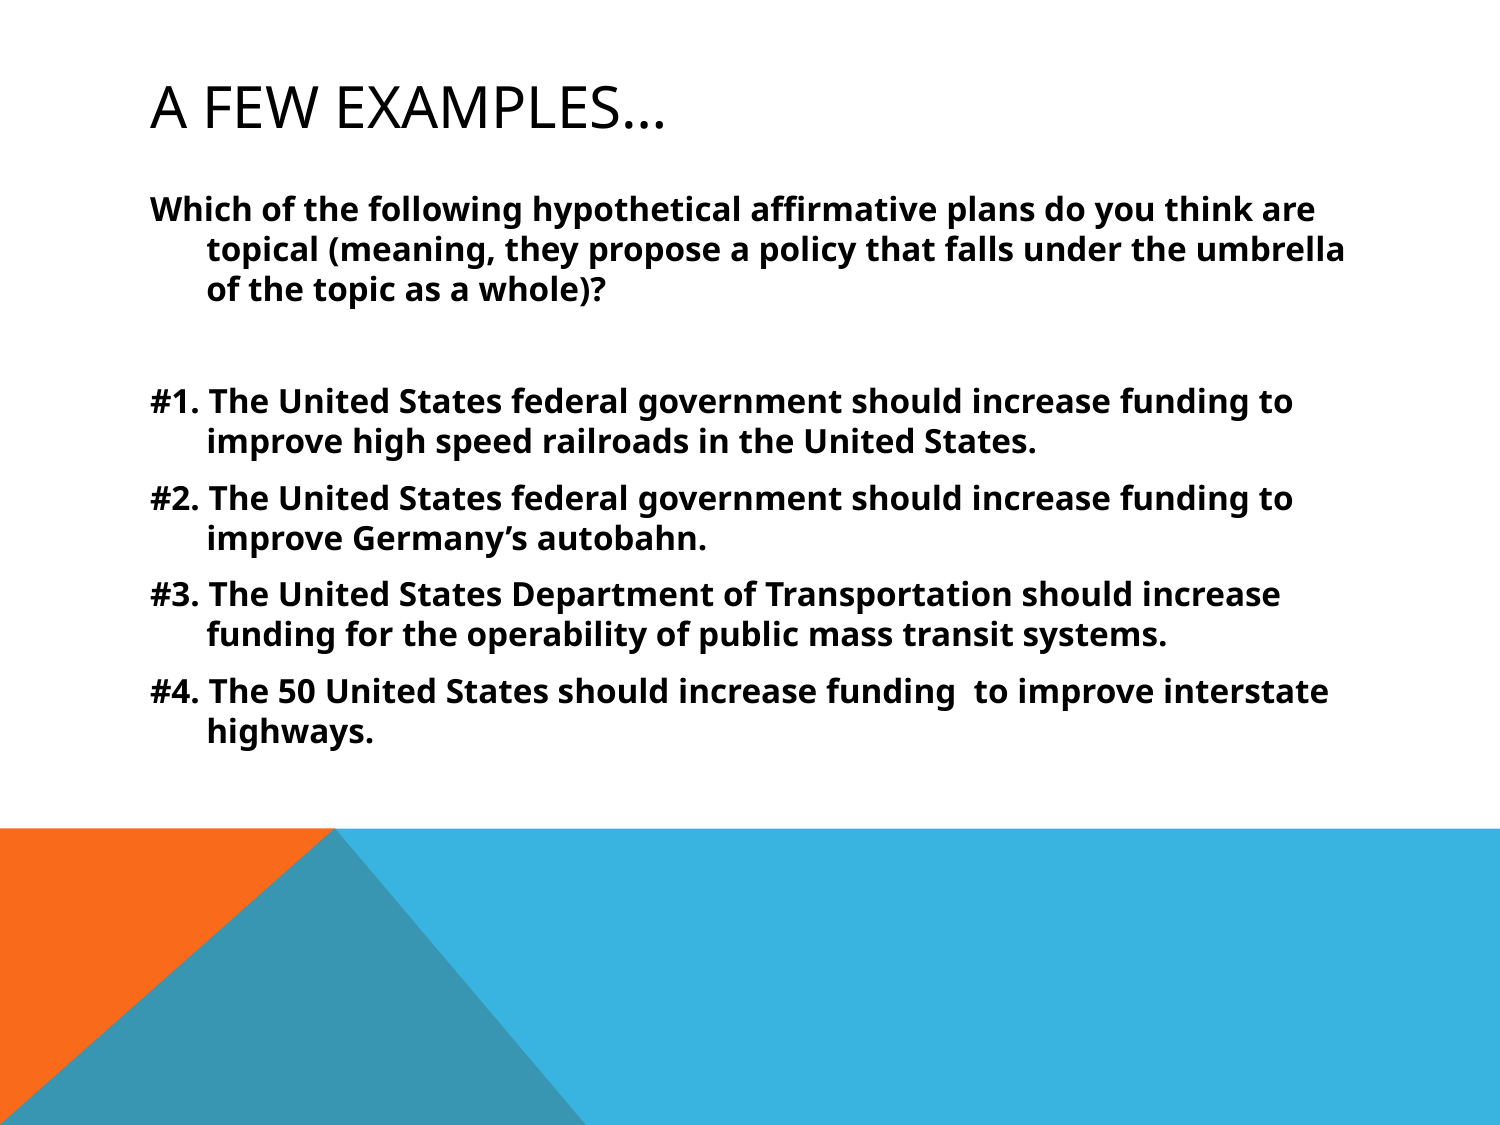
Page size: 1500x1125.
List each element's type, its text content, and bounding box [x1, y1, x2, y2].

title A few examples… [135, 60, 1369, 150]
list Which of the following hypothetical affirmative plans do you think are topical (meaning, they propose a policy that falls under the umbrella of the topic as a whole)? #1. The United States federal government should increase funding to improve high speed railroads in the United States. #2. The United States federal government should increase funding to improve Germany’s autobahn. #3. The United States Department of Transportation should increase funding for the operability of public mass transit systems. #4. The 50 United States should increase funding to improve interstate highways. [135, 180, 1369, 768]
